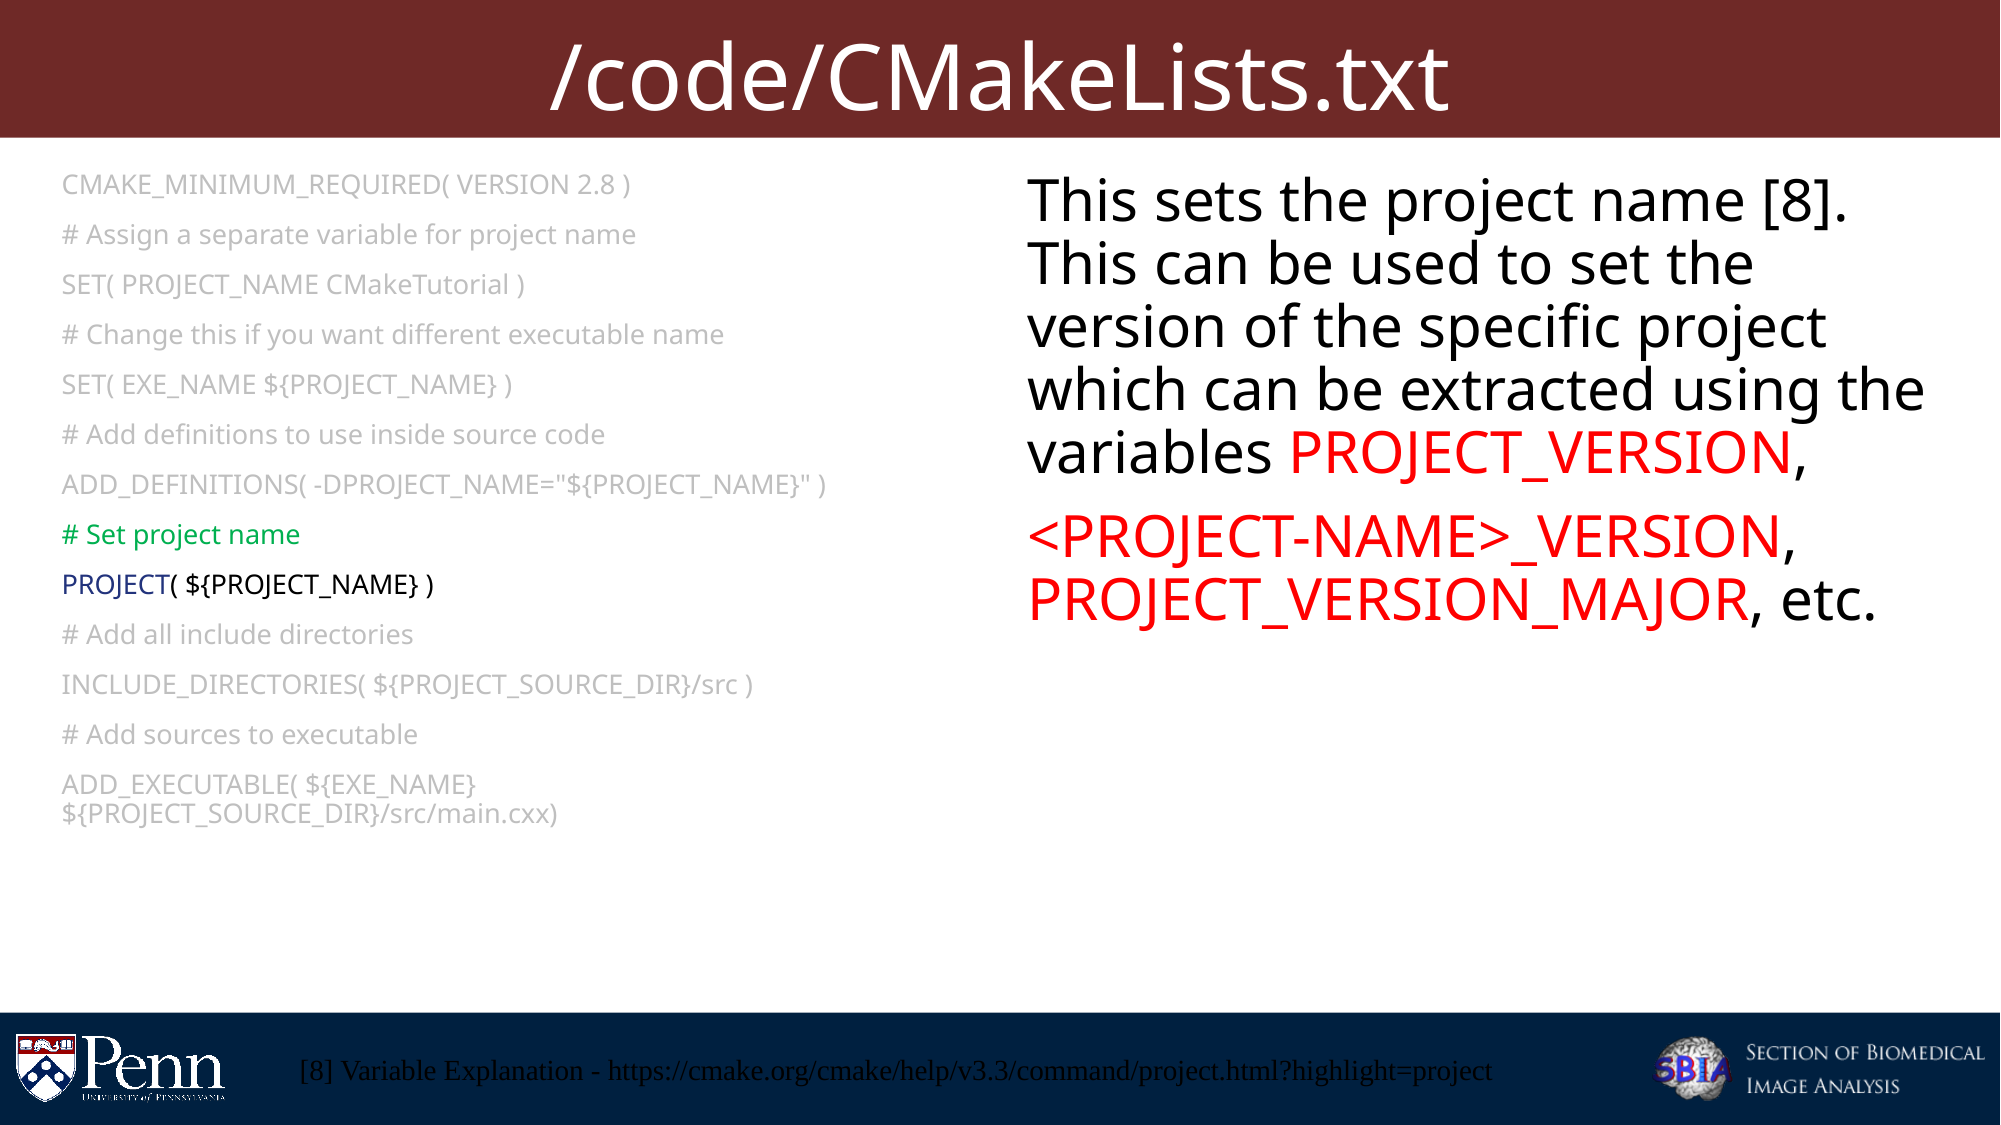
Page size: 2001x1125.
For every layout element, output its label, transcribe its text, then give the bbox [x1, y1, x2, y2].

list This sets the project name [8]. This can be used to set the version of the specific project which can be extracted using the variables PROJECT_VERSION, <PROJECT-NAME>_VERSION, PROJECT_VERSION_MAJOR, etc. [1012, 164, 1954, 987]
list CMAKE_MINIMUM_REQUIRED( VERSION 2.8 ) # Assign a separate variable for project name SET( PROJECT_NAME CMakeTutorial ) # Change this if you want different executable name SET( EXE_NAME ${PROJECT_NAME} ) # Add definitions to use inside source code ADD_DEFINITIONS( -DPROJECT_NAME="${PROJECT_NAME}" ) # Set project name PROJECT( ${PROJECT_NAME} ) # Add all include directories INCLUDE_DIRECTORIES( ${PROJECT_SOURCE_DIR}/src ) # Add sources to executable ADD_EXECUTABLE( ${EXE_NAME} ${PROJECT_SOURCE_DIR}/src/main.cxx) [46, 164, 985, 987]
footer [8] Variable Explanation - https://cmake.org/cmake/help/v3.3/command/project.html?highlight=project [241, 1038, 1551, 1099]
picture [1652, 1035, 1985, 1102]
title /code/CMakeLists.txt [46, 0, 1954, 138]
picture [16, 1034, 225, 1103]
